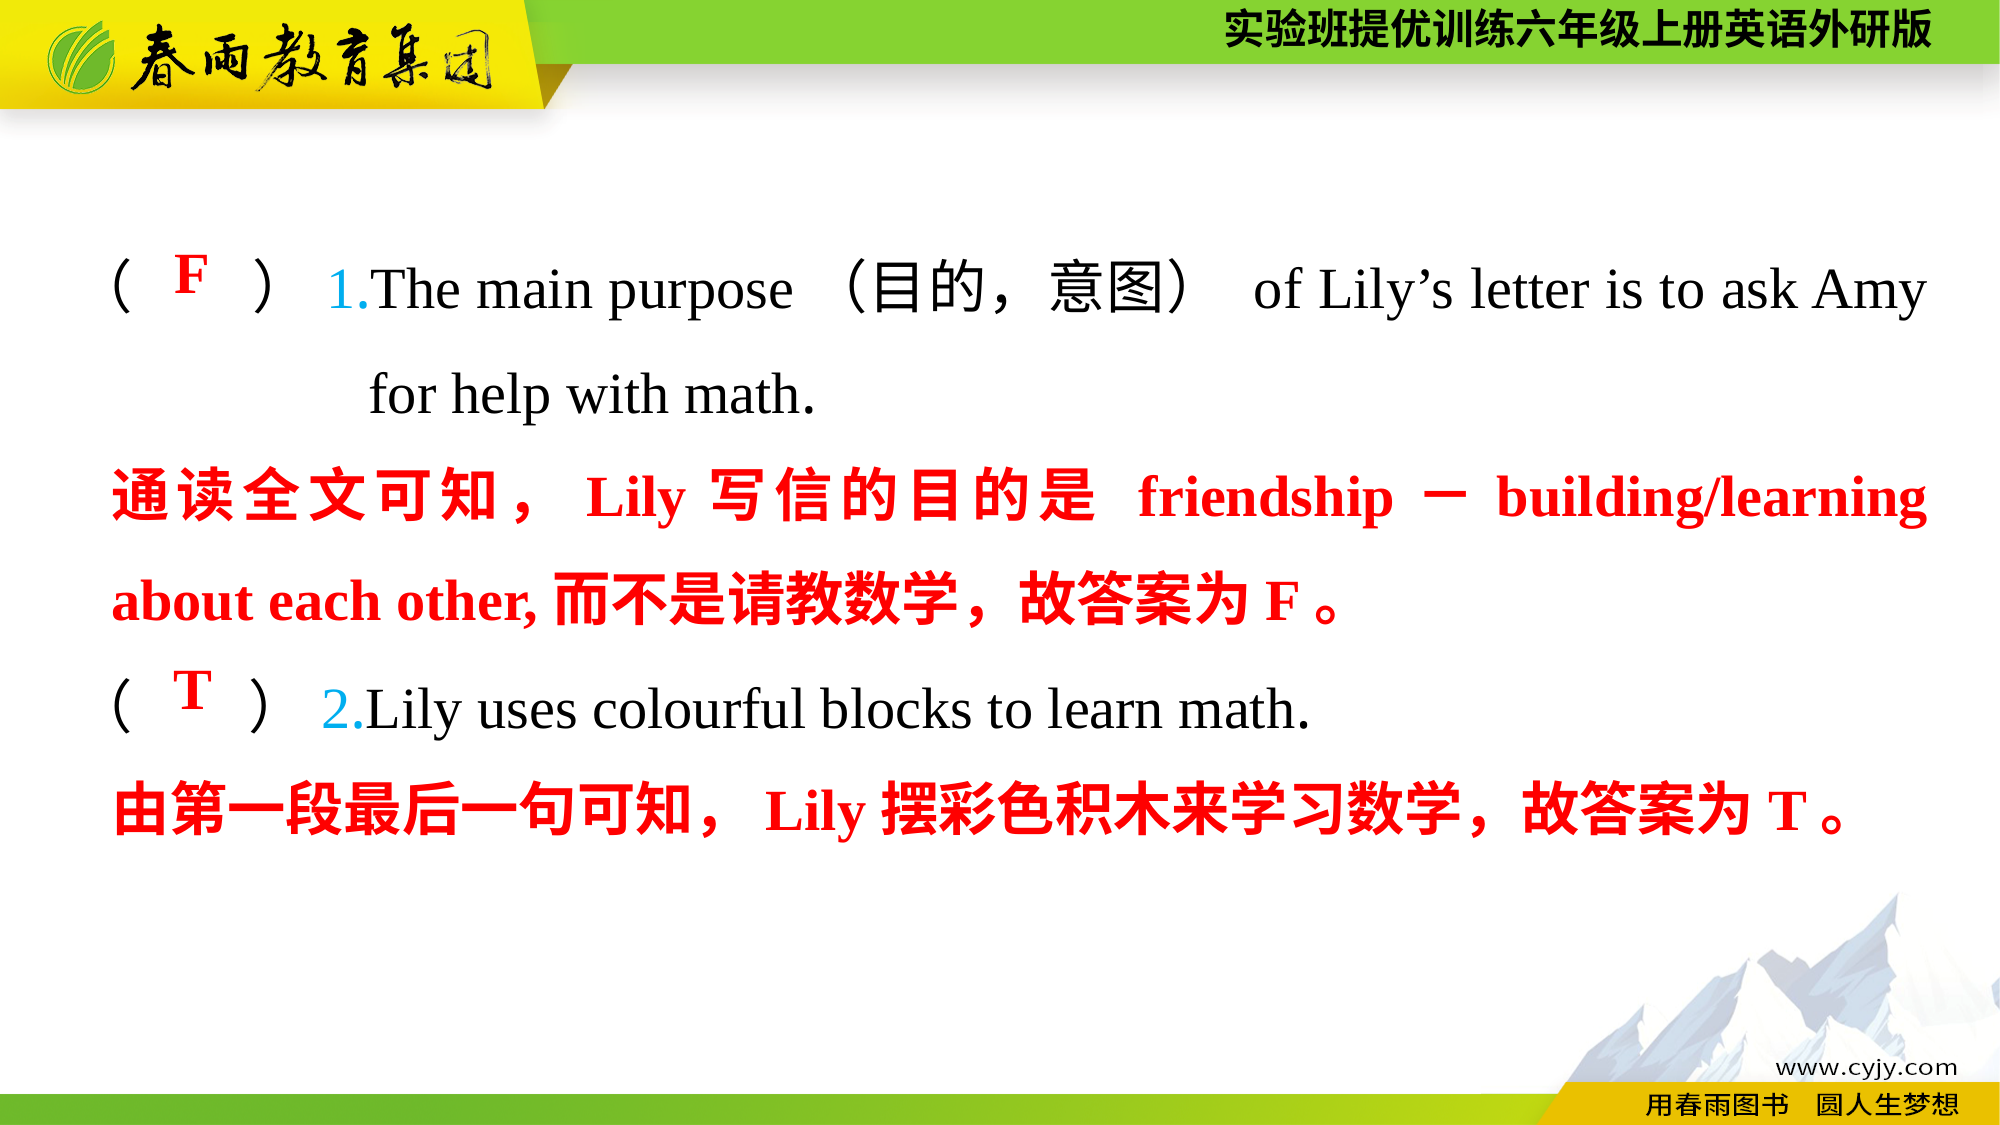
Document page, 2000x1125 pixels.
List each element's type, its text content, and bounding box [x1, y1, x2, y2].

text_box T [158, 644, 228, 729]
text_box F [160, 227, 226, 313]
picture [0, 0, 2000, 1125]
text_box 通读全文可知，Lily写信的目的是 friendship－building/learning about each other,而不是请教数学，故答案为F。 [96, 415, 1944, 640]
text_box 由第一段最后一句可知，Lily摆彩色积木来学习数学，故答案为T。 [96, 729, 1944, 850]
list （ ）1.The main purpose（目的，意图） of Lily’s letter is to ask Amy for help with math. （ ）2.Lily uses colourful blocks to learn math. [59, 208, 1944, 754]
